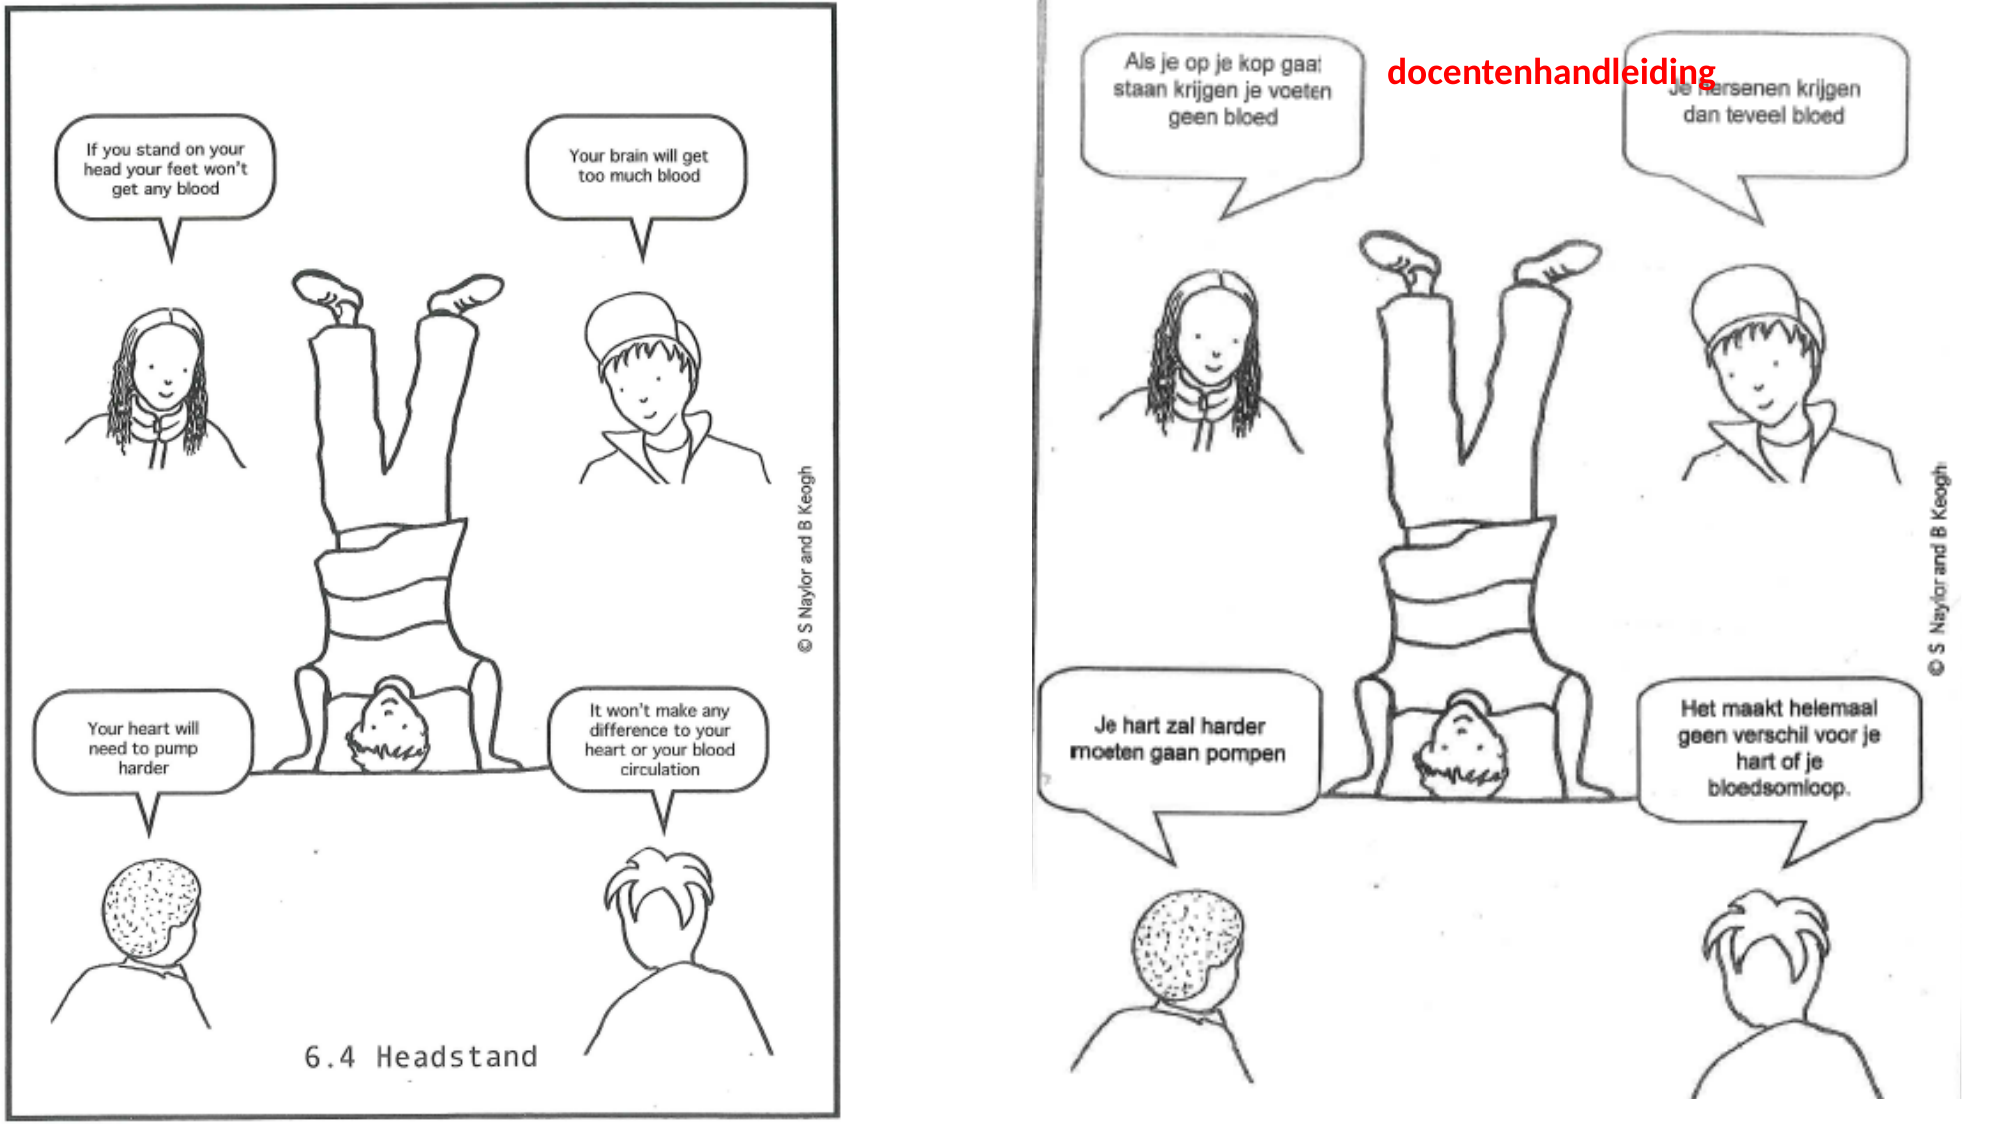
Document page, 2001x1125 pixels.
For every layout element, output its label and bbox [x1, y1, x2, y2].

picture [0, 0, 851, 1124]
picture [1032, 0, 1962, 1099]
